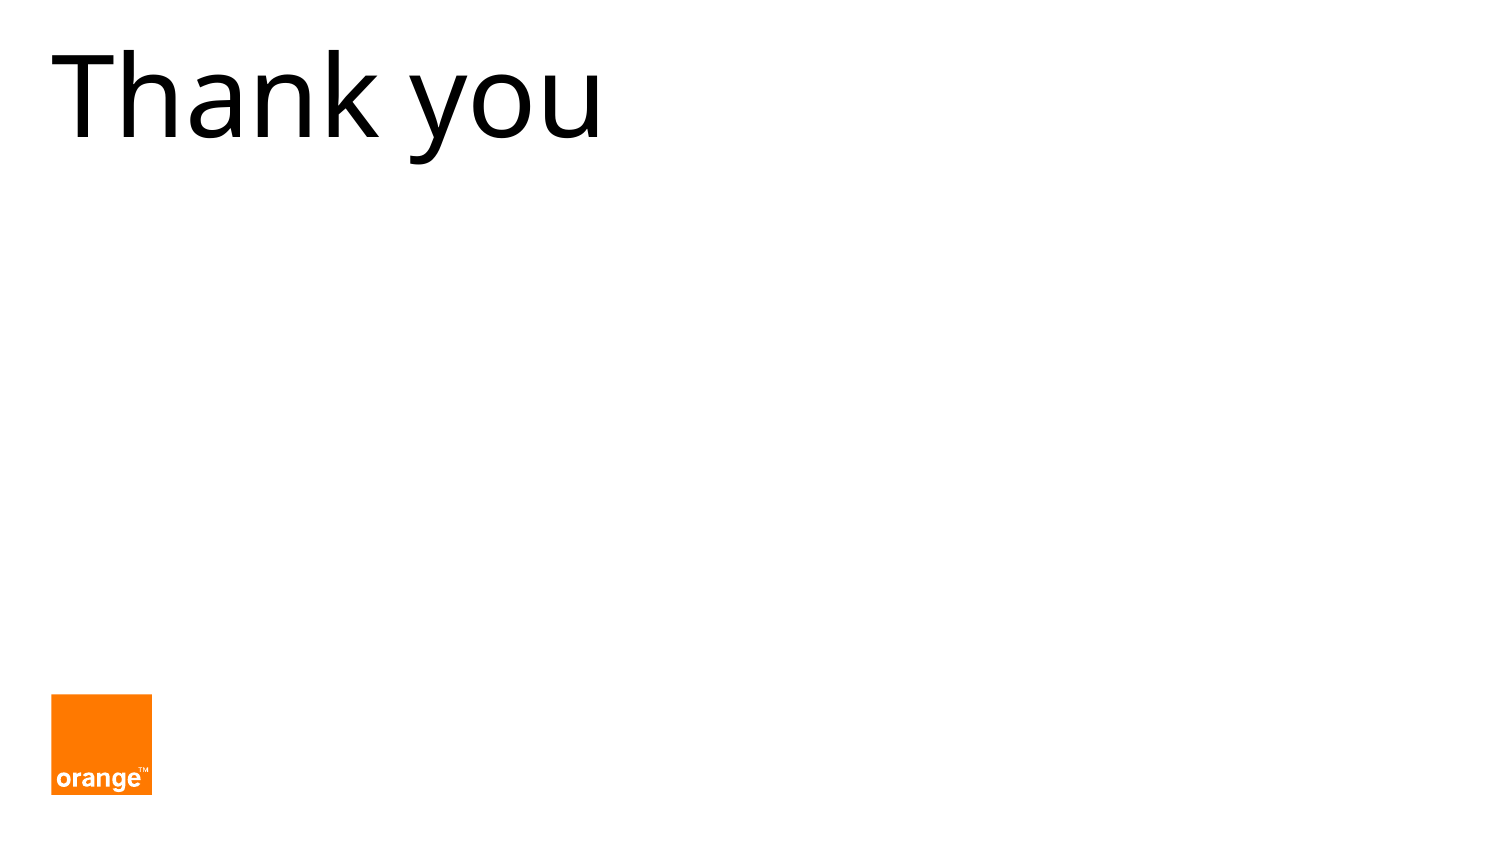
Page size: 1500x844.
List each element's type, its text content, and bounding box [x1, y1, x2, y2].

title Thank you [51, 43, 844, 422]
